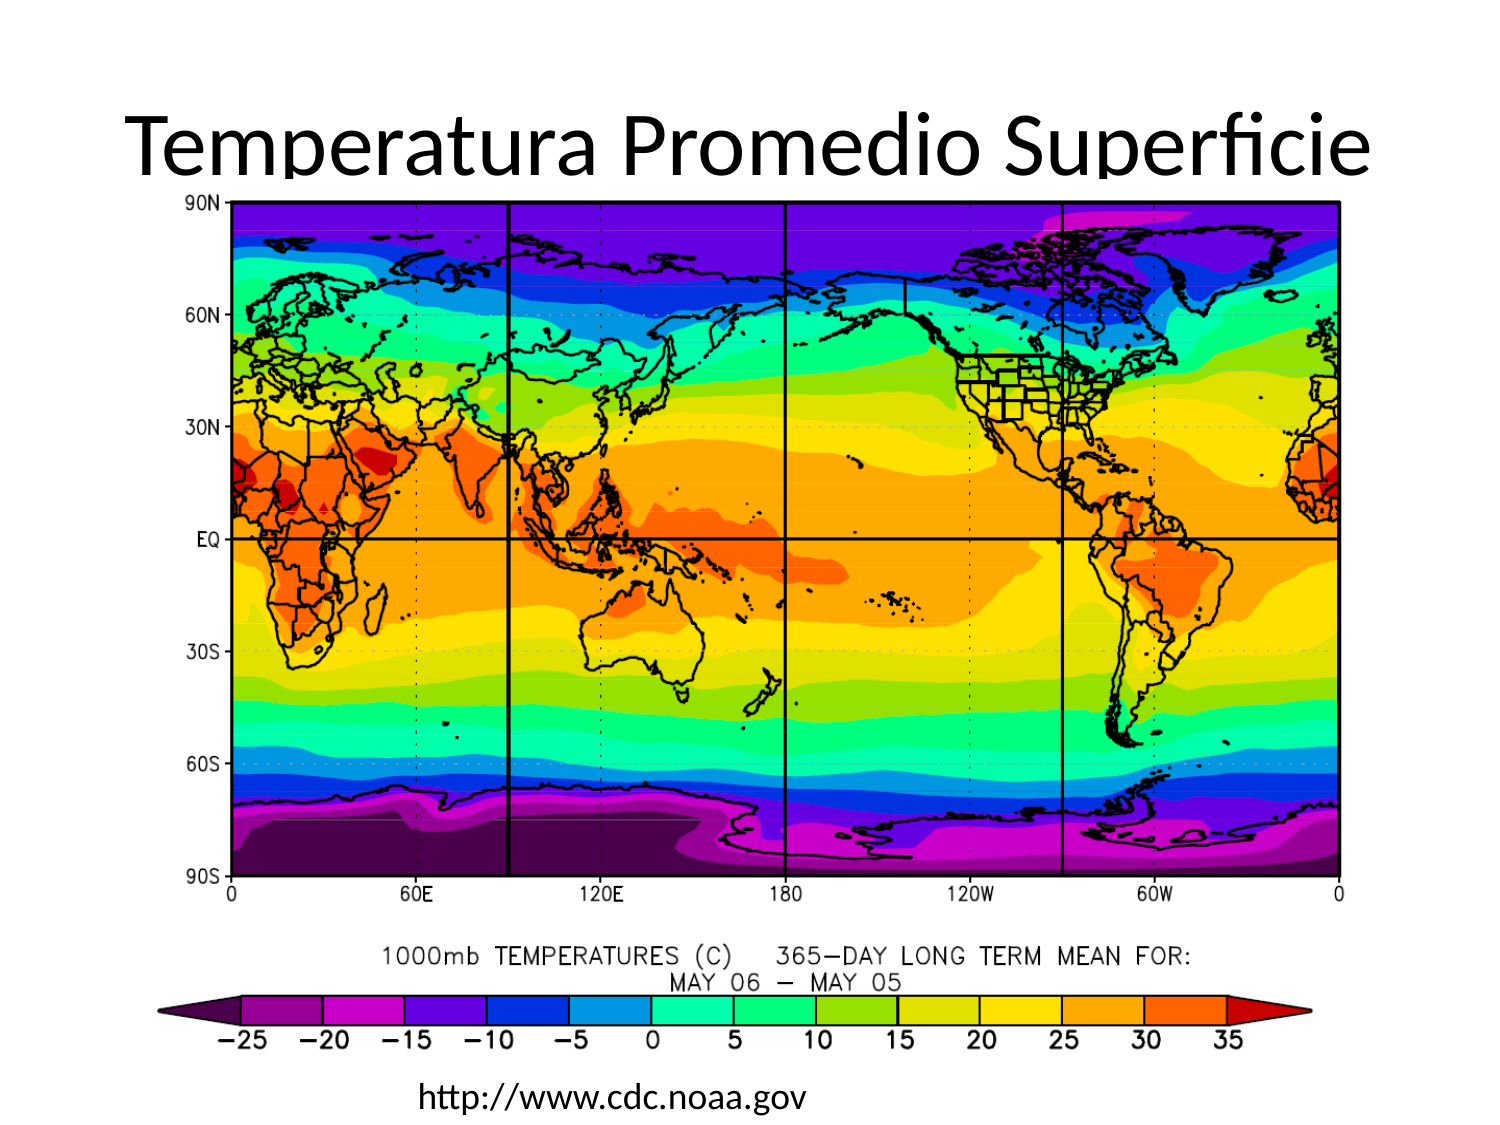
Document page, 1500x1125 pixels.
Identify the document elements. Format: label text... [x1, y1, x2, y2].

text_box http://www.cdc.noaa.gov [402, 1064, 823, 1125]
picture [124, 179, 1384, 1056]
title Temperatura Promedio Superficie [75, 45, 1425, 233]
